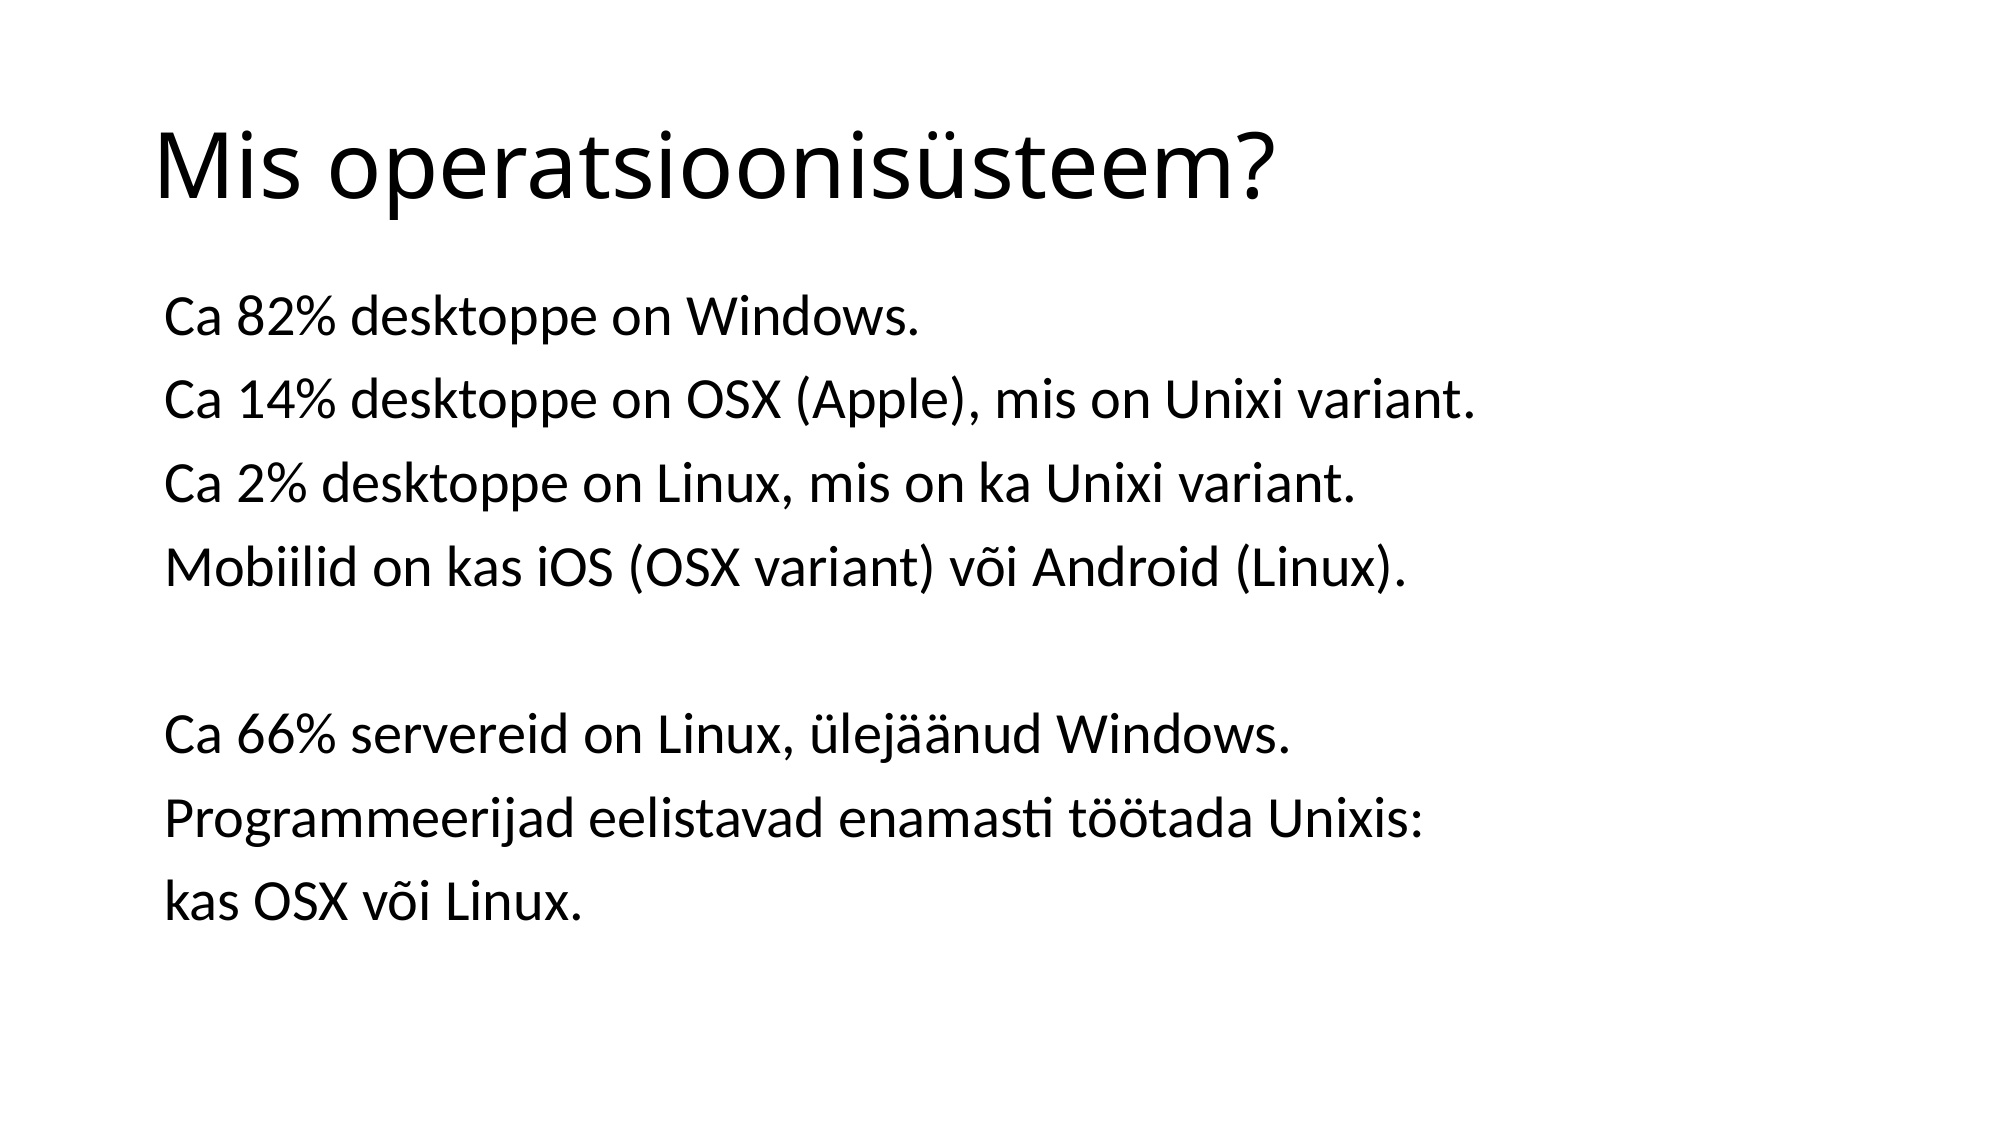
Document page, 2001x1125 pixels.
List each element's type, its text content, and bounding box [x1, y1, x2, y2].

list Ca 82% desktoppe on Windows. Ca 14% desktoppe on OSX (Apple), mis on Unixi variant. Ca 2% desktoppe on Linux, mis on ka Unixi variant. Mobiilid on kas iOS (OSX variant) või Android (Linux). Ca 66% servereid on Linux, ülejäänud Windows. Programmeerijad eelistavad enamasti töötada Unixis: kas OSX või Linux. [149, 277, 1500, 1020]
title Mis operatsioonisüsteem? [137, 59, 1863, 278]
